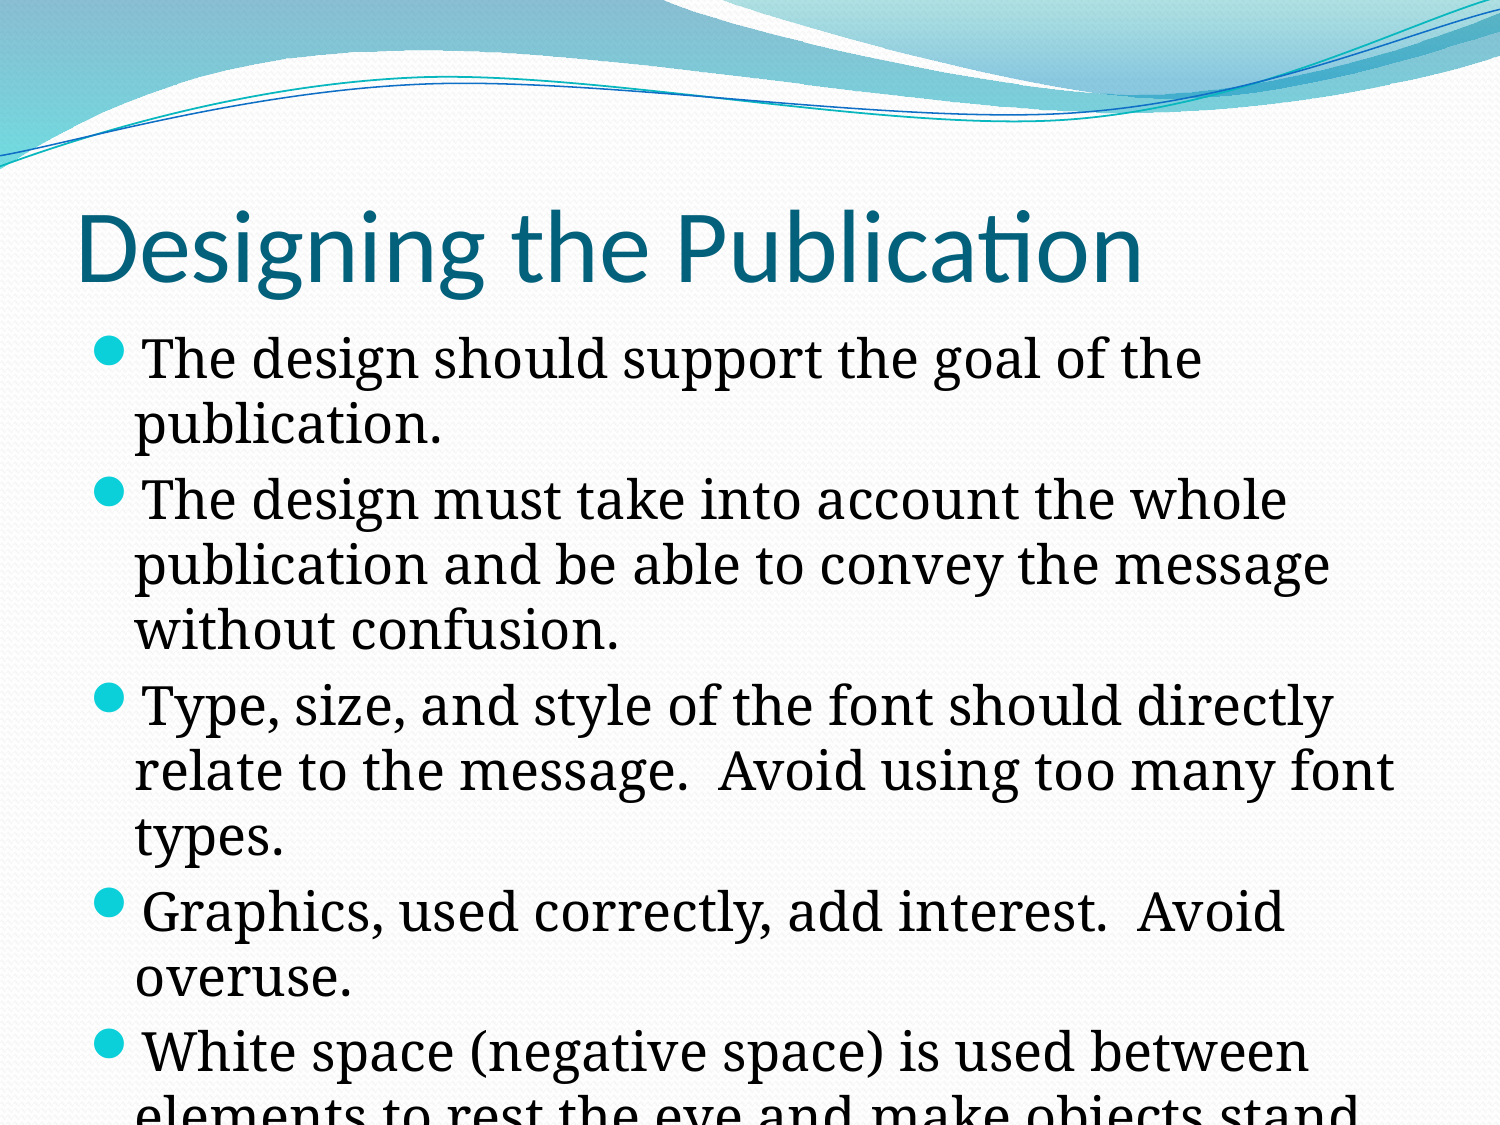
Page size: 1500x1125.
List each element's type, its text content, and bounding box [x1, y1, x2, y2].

title Designing the Publication [75, 115, 1425, 303]
list The design should support the goal of the publication. The design must take into account the whole publication and be able to convey the message without confusion. Type, size, and style of the font should directly relate to the message. Avoid using too many font types. Graphics, used correctly, add interest. Avoid overuse. White space (negative space) is used between elements to rest the eye and make objects stand out. [75, 317, 1425, 1038]
